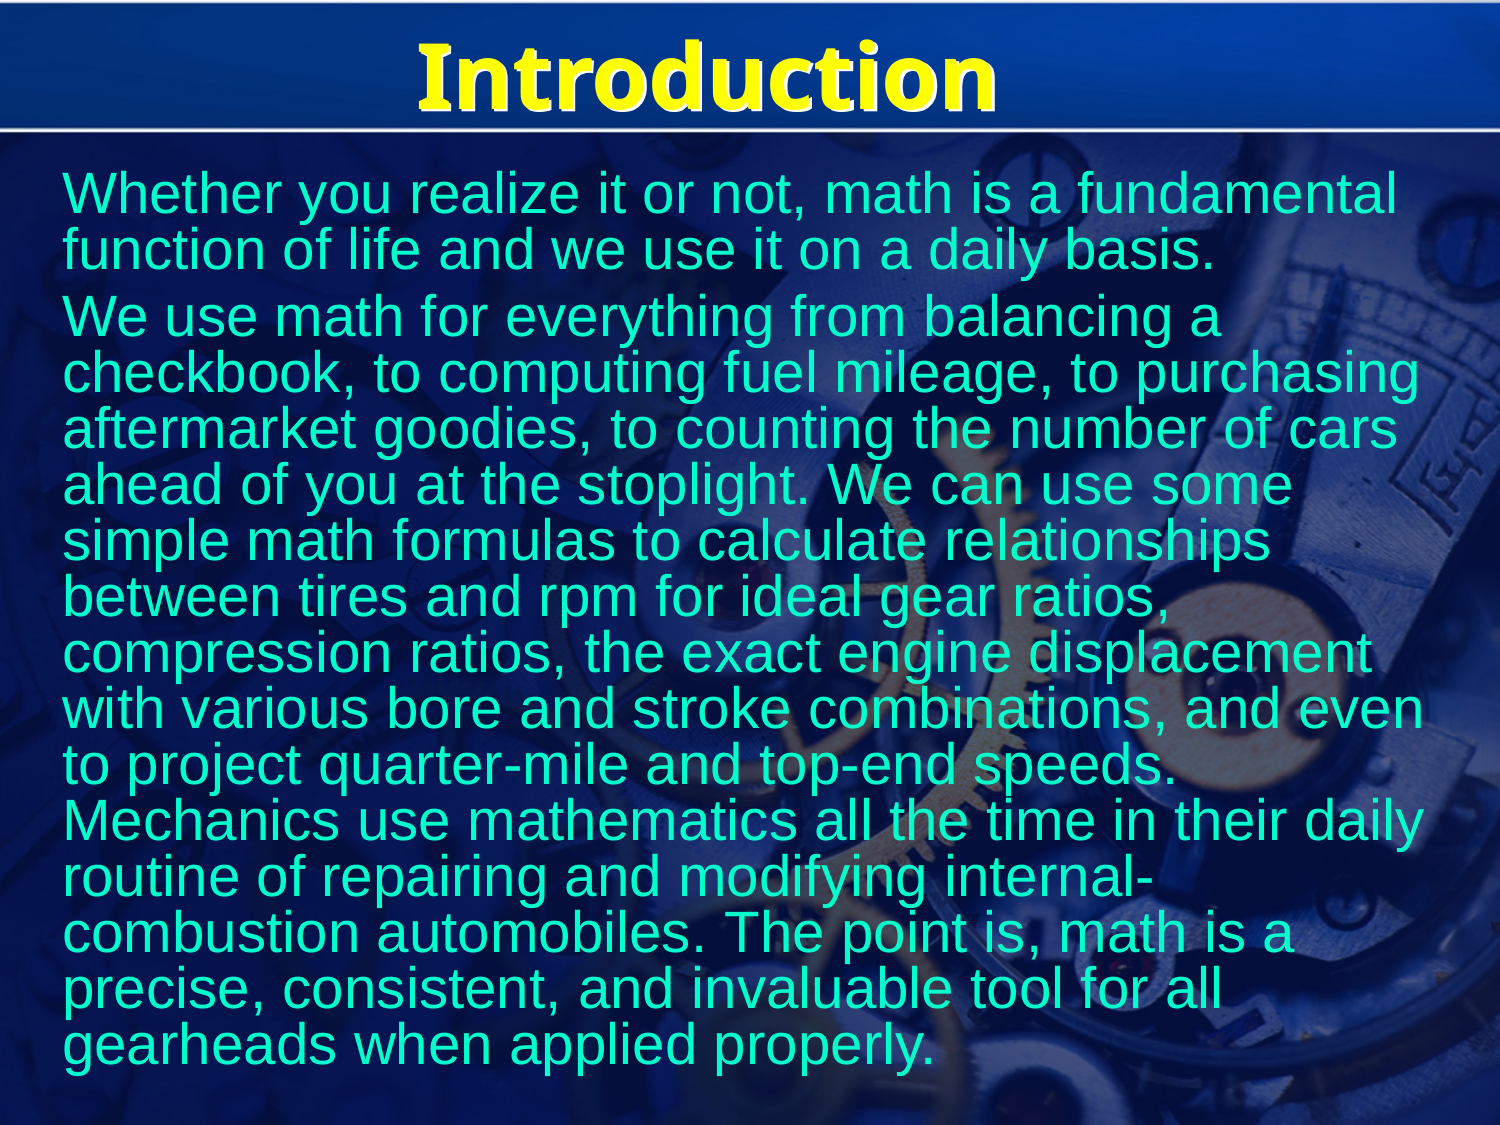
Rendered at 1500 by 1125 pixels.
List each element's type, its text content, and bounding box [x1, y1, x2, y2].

list Whether you realize it or not, math is a fundamental function of life and we use it on a daily basis. We use math for everything from balancing a checkbook, to computing fuel mileage, to purchasing aftermarket goodies, to counting the number of cars ahead of you at the stoplight. We can use some simple math formulas to calculate relationships between tires and rpm for ideal gear ratios, compression ratios, the exact engine displacement with various bore and stroke combinations, and even to project quarter-mile and top-end speeds. Mechanics use mathematics all the time in their daily routine of repairing and modifying internal-combustion automobiles. The point is, math is a precise, consistent, and invaluable tool for all gearheads when applied properly. [47, 160, 1453, 965]
title Introduction [401, 19, 1111, 126]
picture [0, 0, 1500, 1125]
